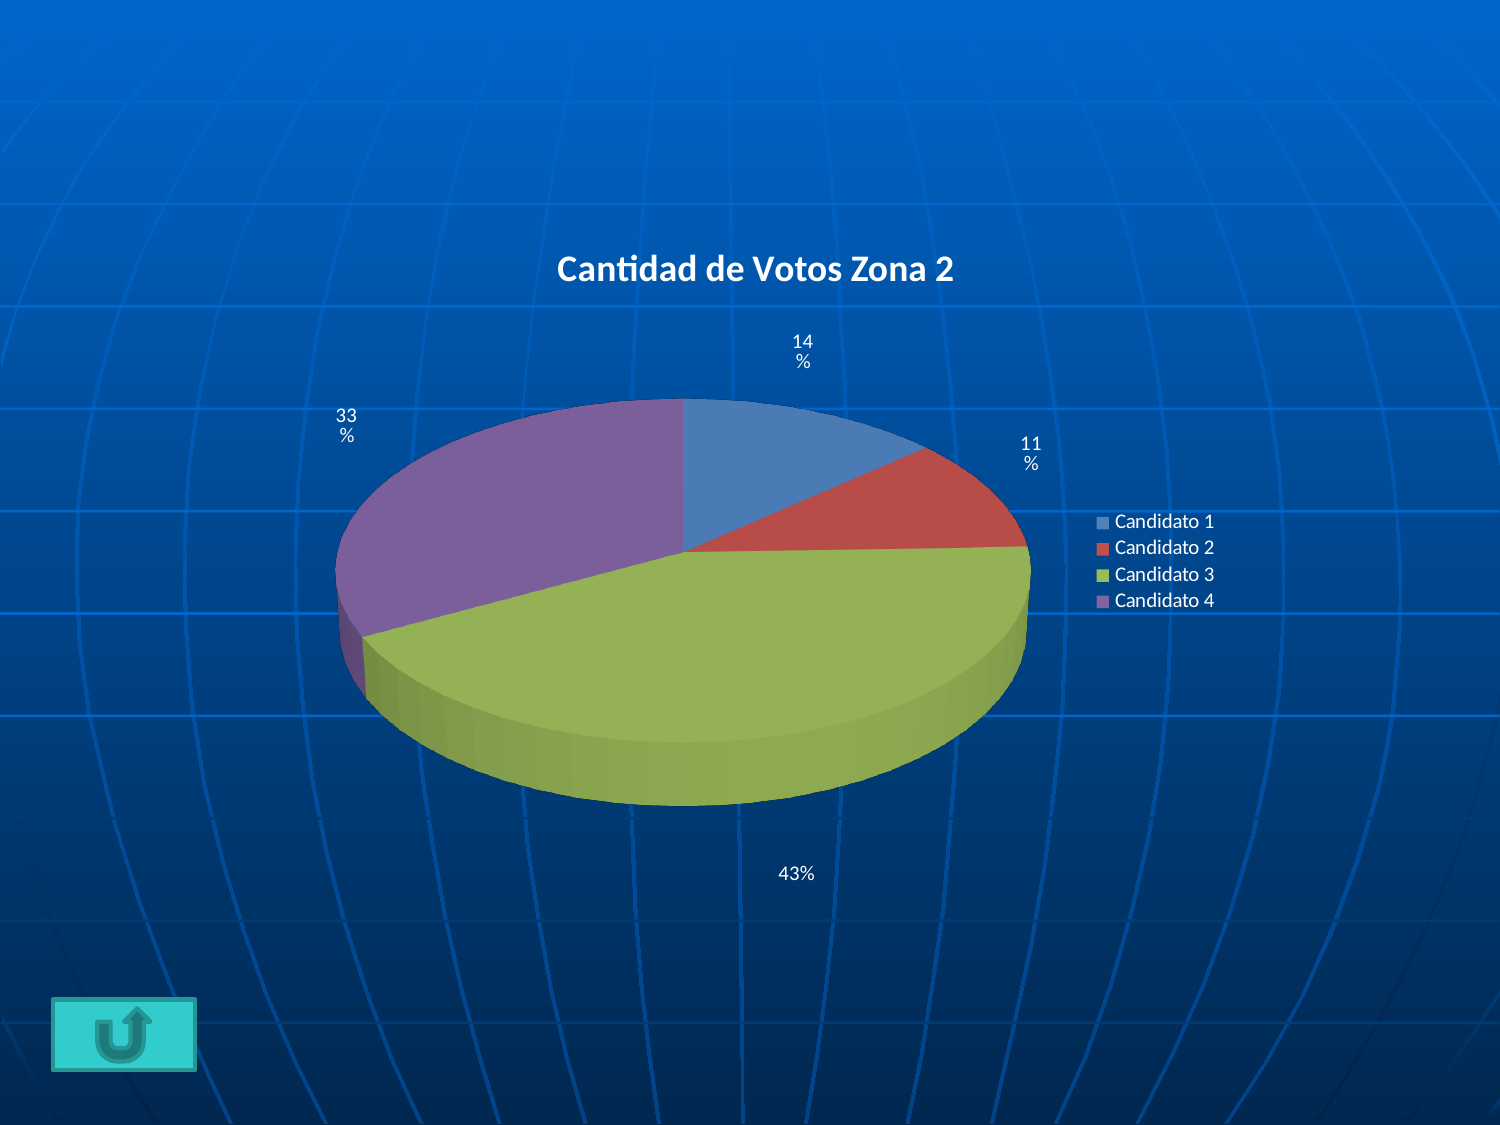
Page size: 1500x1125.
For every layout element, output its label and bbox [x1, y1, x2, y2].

text_box [51, 997, 197, 1072]
chart [277, 219, 1235, 906]
